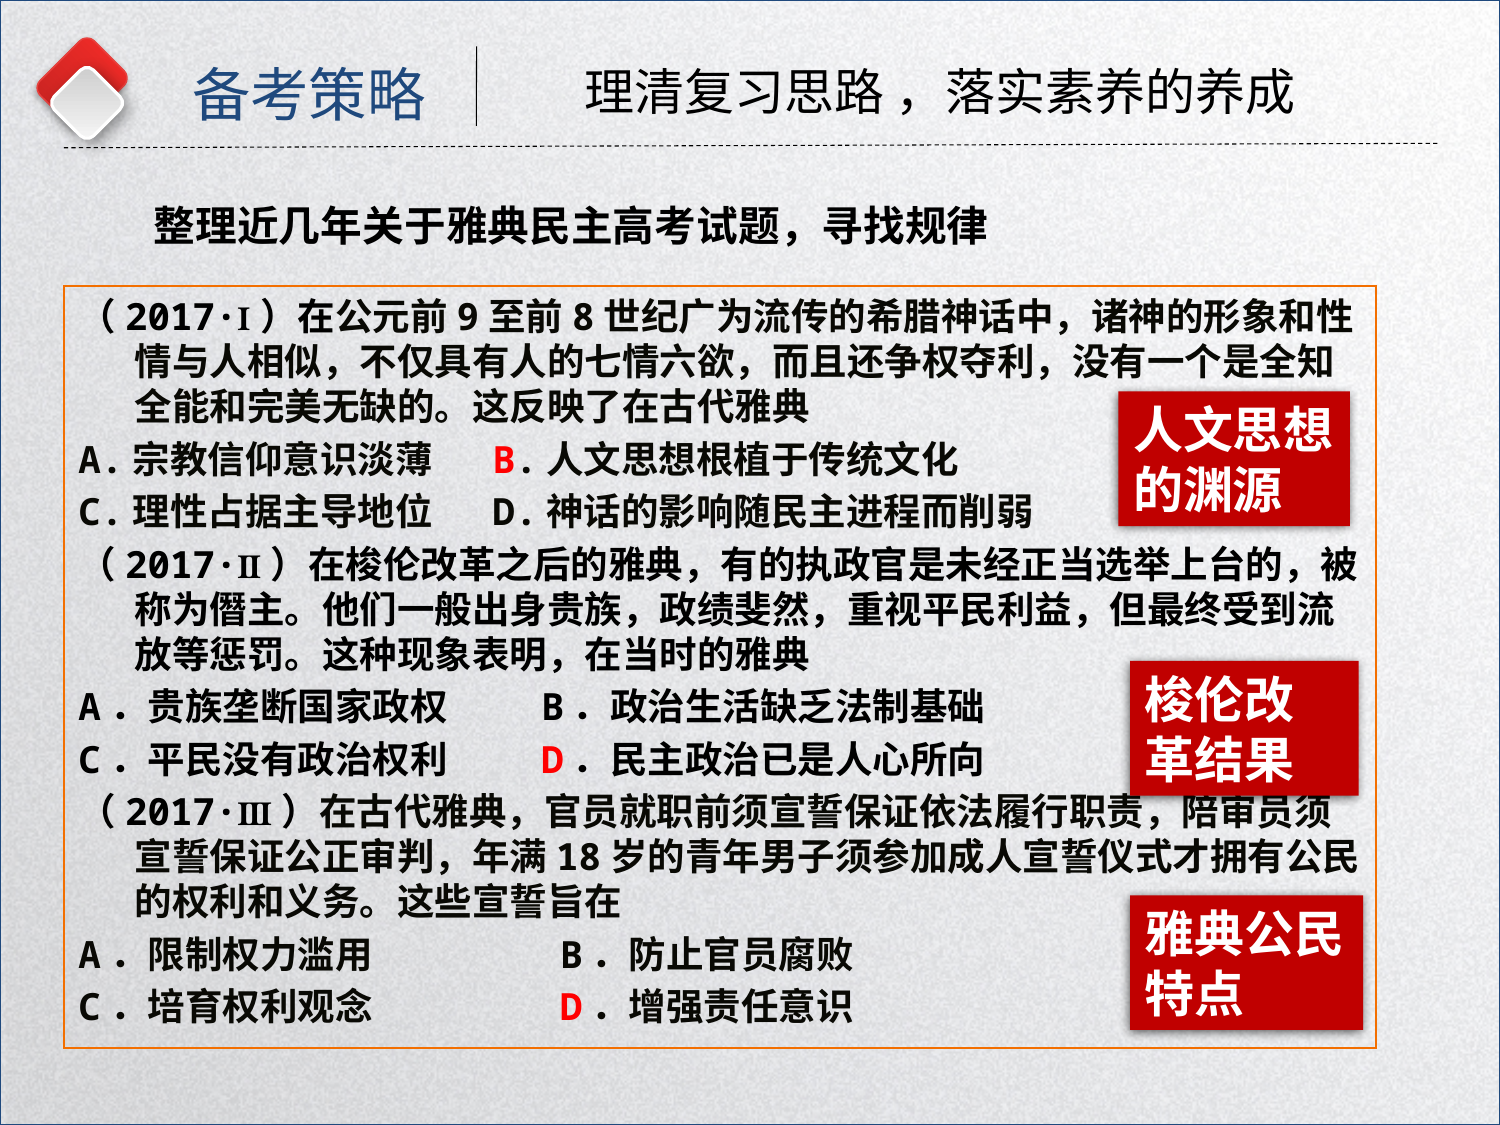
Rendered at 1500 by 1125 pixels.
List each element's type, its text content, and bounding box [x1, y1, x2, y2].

picture [1, 1, 1499, 1124]
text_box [63, 143, 1439, 148]
text_box [51, 67, 123, 139]
text_box 雅典公民特点 [1130, 895, 1364, 1030]
text_box 整理近几年关于雅典民主高考试题，寻找规律 [138, 192, 1004, 258]
text_box （2017·Ⅰ）在公元前9至前8世纪广为流传的希腊神话中，诸神的形象和性情与人相似，不仅具有人的七情六欲，而且还争权夺利，没有一个是全知全能和完美无缺的。这反映了在古代雅典 A.宗教信仰意识淡薄 B.人文思想根植于传统文化 C.理性占据主导地位 D.神话的影响随民主进程而削弱 （2017·Ⅱ）在梭伦改革之后的雅典，有的执政官是未经正当选举上台的，被称为僭主。他们一般出身贵族，政绩斐然，重视平民利益，但最终受到流放等惩罚。这种现象表明，在当时的雅典 A．贵族垄断国家政权 B．政治生活缺乏法制基础 C．平民没有政治权利 D．民主政治已是人心所向 （2017·Ⅲ）在古代雅典，官员就职前须宣誓保证依法履行职责，陪审员须宣誓保证公正审判，年满18岁的青年男子须参加成人宣誓仪式才拥有公民的权利和义务。这些宣誓旨在 A．限制权力滥用 B．防止官员腐败 C．培育权利观念 D．增强责任意识 [63, 285, 1377, 1049]
text_box 备考策略 [143, 50, 475, 136]
text_box 人文思想的渊源 [1118, 391, 1350, 527]
text_box 理清复习思路 ，落实素养的养成 [569, 53, 1311, 129]
text_box [37, 38, 127, 104]
text_box 梭伦改革结果 [1130, 660, 1359, 796]
